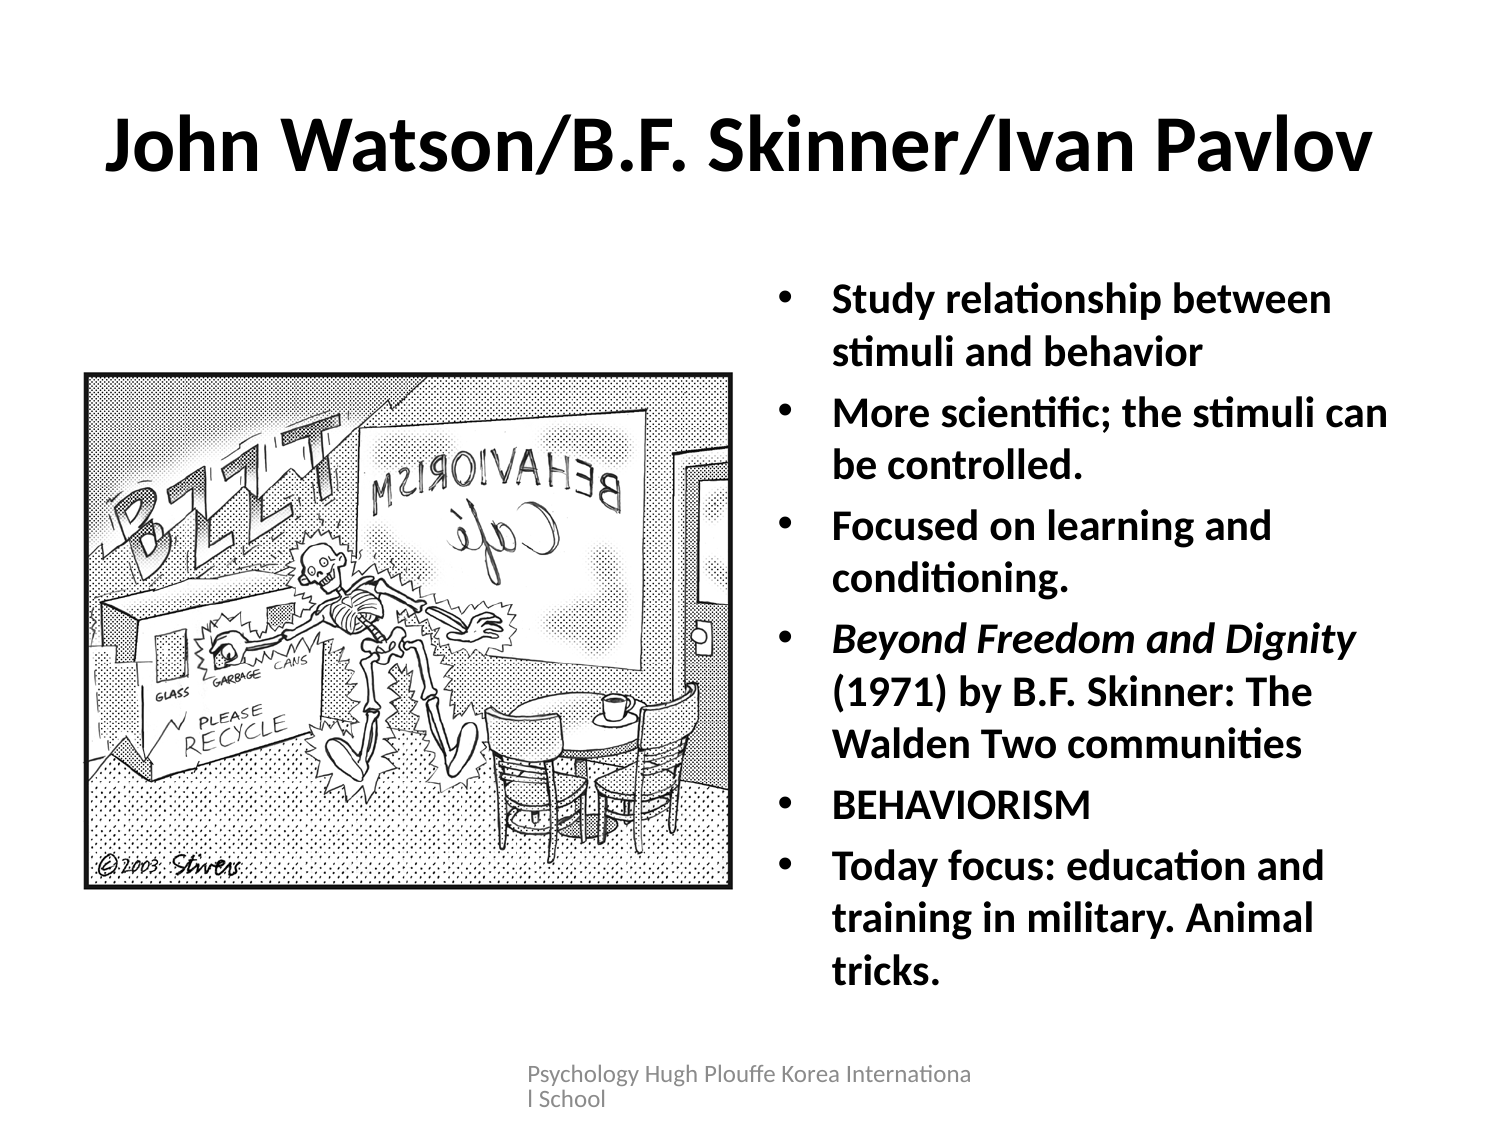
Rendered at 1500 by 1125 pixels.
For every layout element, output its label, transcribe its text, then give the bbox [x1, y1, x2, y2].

title John Watson/B.F. Skinner/Ivan Pavlov [75, 45, 1425, 233]
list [74, 368, 738, 899]
list Study relationship between stimuli and behavior More scientific; the stimuli can be controlled. Focused on learning and conditioning. Beyond Freedom and Dignity (1971) by B.F. Skinner: The Walden Two communities BEHAVIORISM Today focus: education and training in military. Animal tricks. [762, 262, 1425, 1005]
footer Psychology Hugh Plouffe Korea International School [512, 1042, 988, 1103]
